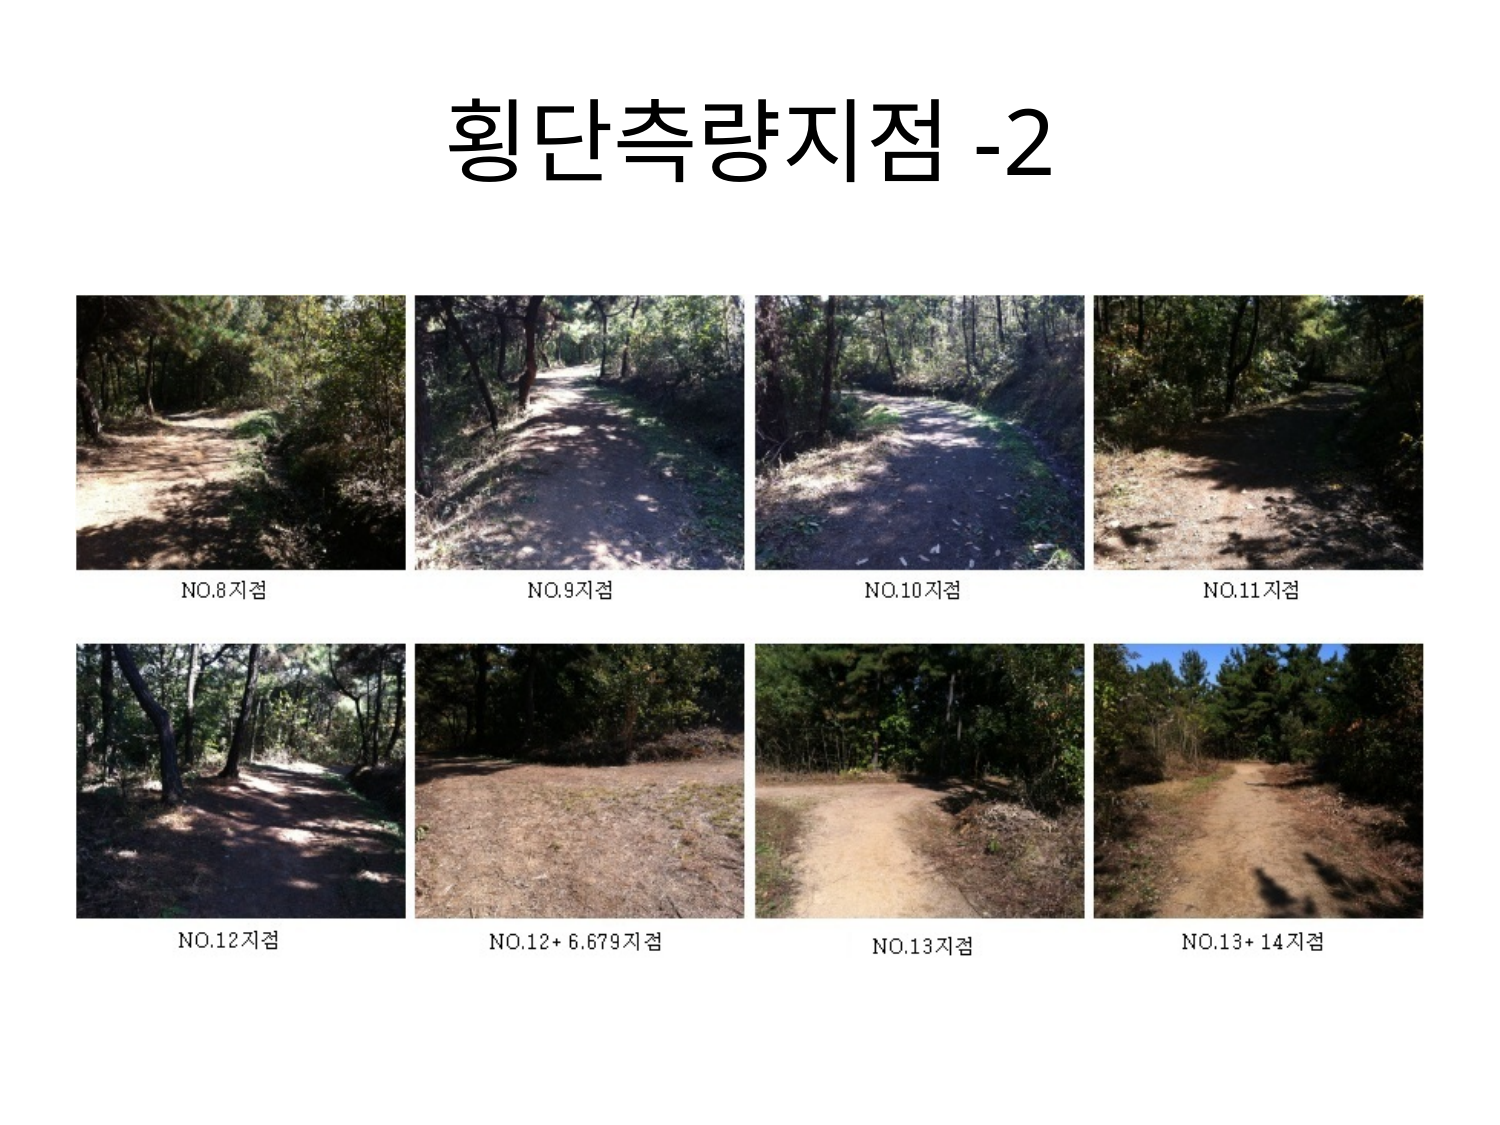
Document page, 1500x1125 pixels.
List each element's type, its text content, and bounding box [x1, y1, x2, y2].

title 횡단측량지점-2 [75, 45, 1425, 233]
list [74, 294, 1426, 974]
